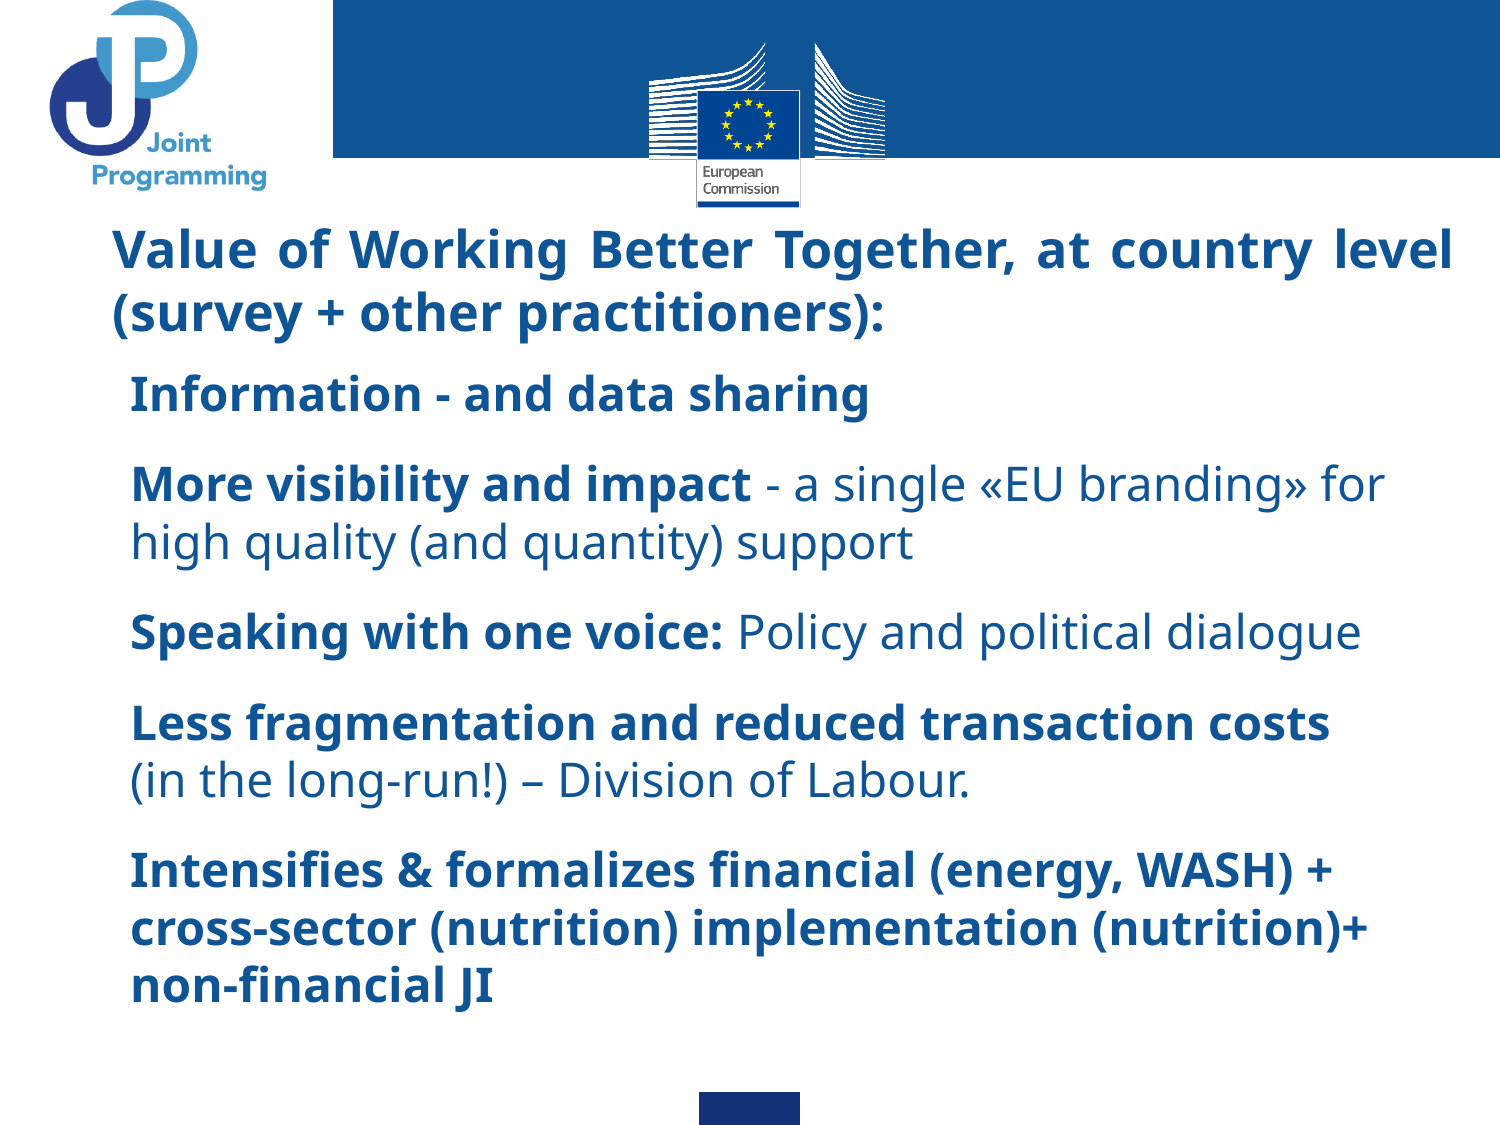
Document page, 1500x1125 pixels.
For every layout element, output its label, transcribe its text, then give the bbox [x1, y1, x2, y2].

title Value of Working Better Together, at country level (survey + other practitioners): [38, 172, 1471, 386]
list Information - and data sharing More visibility and impact - a single «EU branding» for high quality (and quantity) support Speaking with one voice: Policy and political dialogue Less fragmentation and reduced transaction costs (in the long-run!) – Division of Labour. Intensifies & formalizes financial (energy, WASH) + cross-sector (nutrition) implementation (nutrition)+ non-financial JI [115, 356, 1415, 1094]
picture [0, 0, 333, 195]
picture [649, 42, 885, 172]
